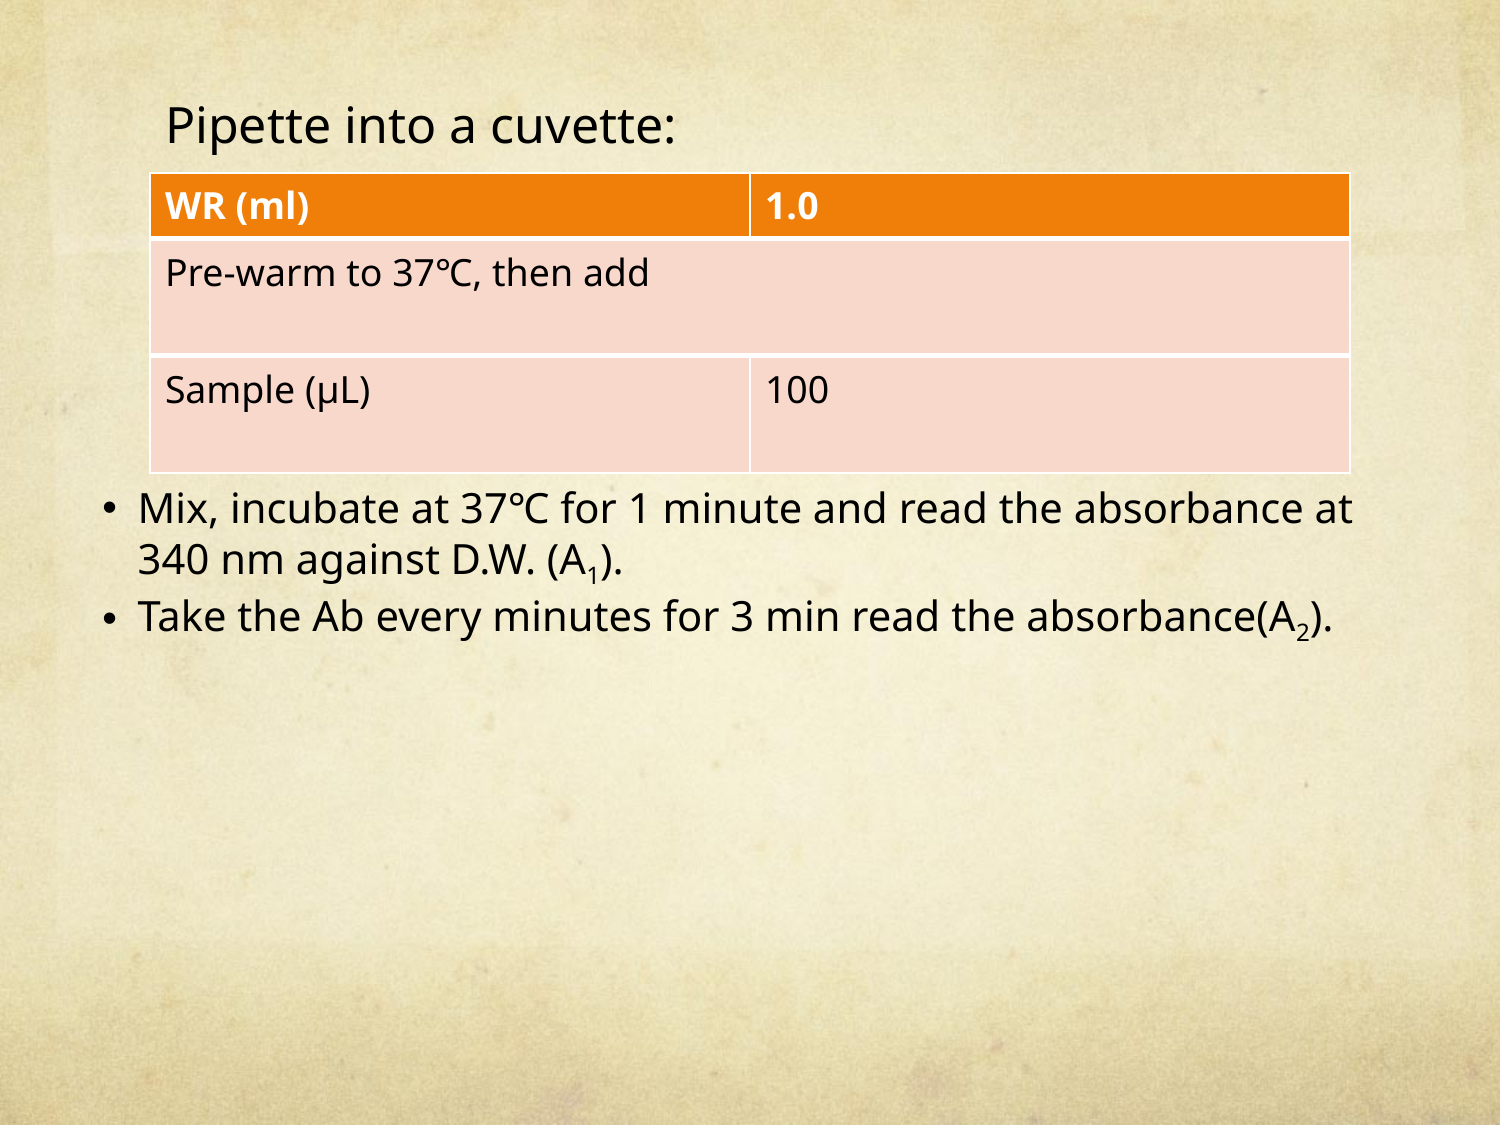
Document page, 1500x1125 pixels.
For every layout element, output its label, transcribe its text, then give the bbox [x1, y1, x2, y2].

picture [0, 0, 1500, 1125]
table_cell 100 [751, 358, 1349, 472]
table_header 1.0 [751, 174, 1349, 236]
table_cell Pre-warm to 37℃, then add [151, 241, 1349, 353]
table_header WR (ml) [151, 174, 749, 236]
text_box Mix, incubate at 37℃ for 1 minute and read the absorbance at 340 nm against D.W. (A1). Take the Ab every minutes for 3 min read the absorbance(A2). [87, 474, 1400, 654]
table_cell Sample (µL) [151, 358, 749, 472]
title Pipette into a cuvette: [149, 82, 1350, 172]
